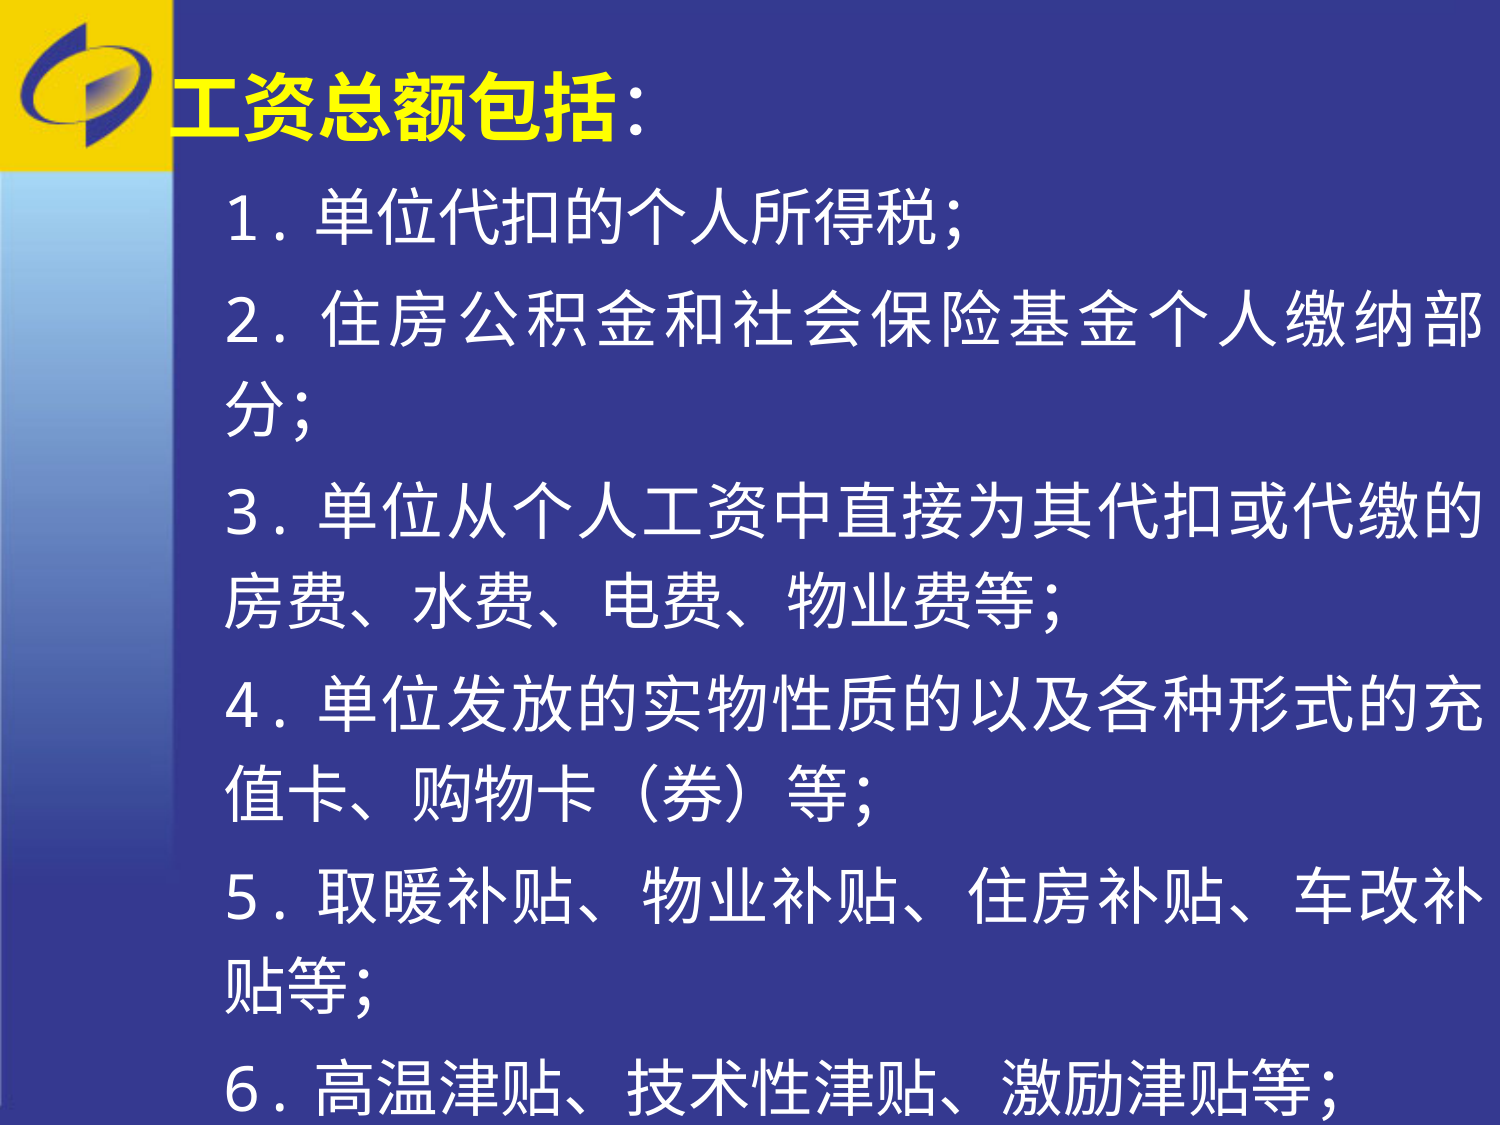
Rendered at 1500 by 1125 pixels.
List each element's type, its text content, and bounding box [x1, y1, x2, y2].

list 工资总额包括： 1.单位代扣的个人所得税； 2.住房公积金和社会保险基金个人缴纳部分； 3.单位从个人工资中直接为其代扣或代缴的房费、水费、电费、物业费等； 4.单位发放的实物性质的以及各种形式的充值卡、购物卡（券）等； 5.取暖补贴、物业补贴、住房补贴、车改补贴等； 6.高温津贴、技术性津贴、激励津贴等； [152, 34, 1500, 1091]
picture [0, 0, 1500, 1125]
